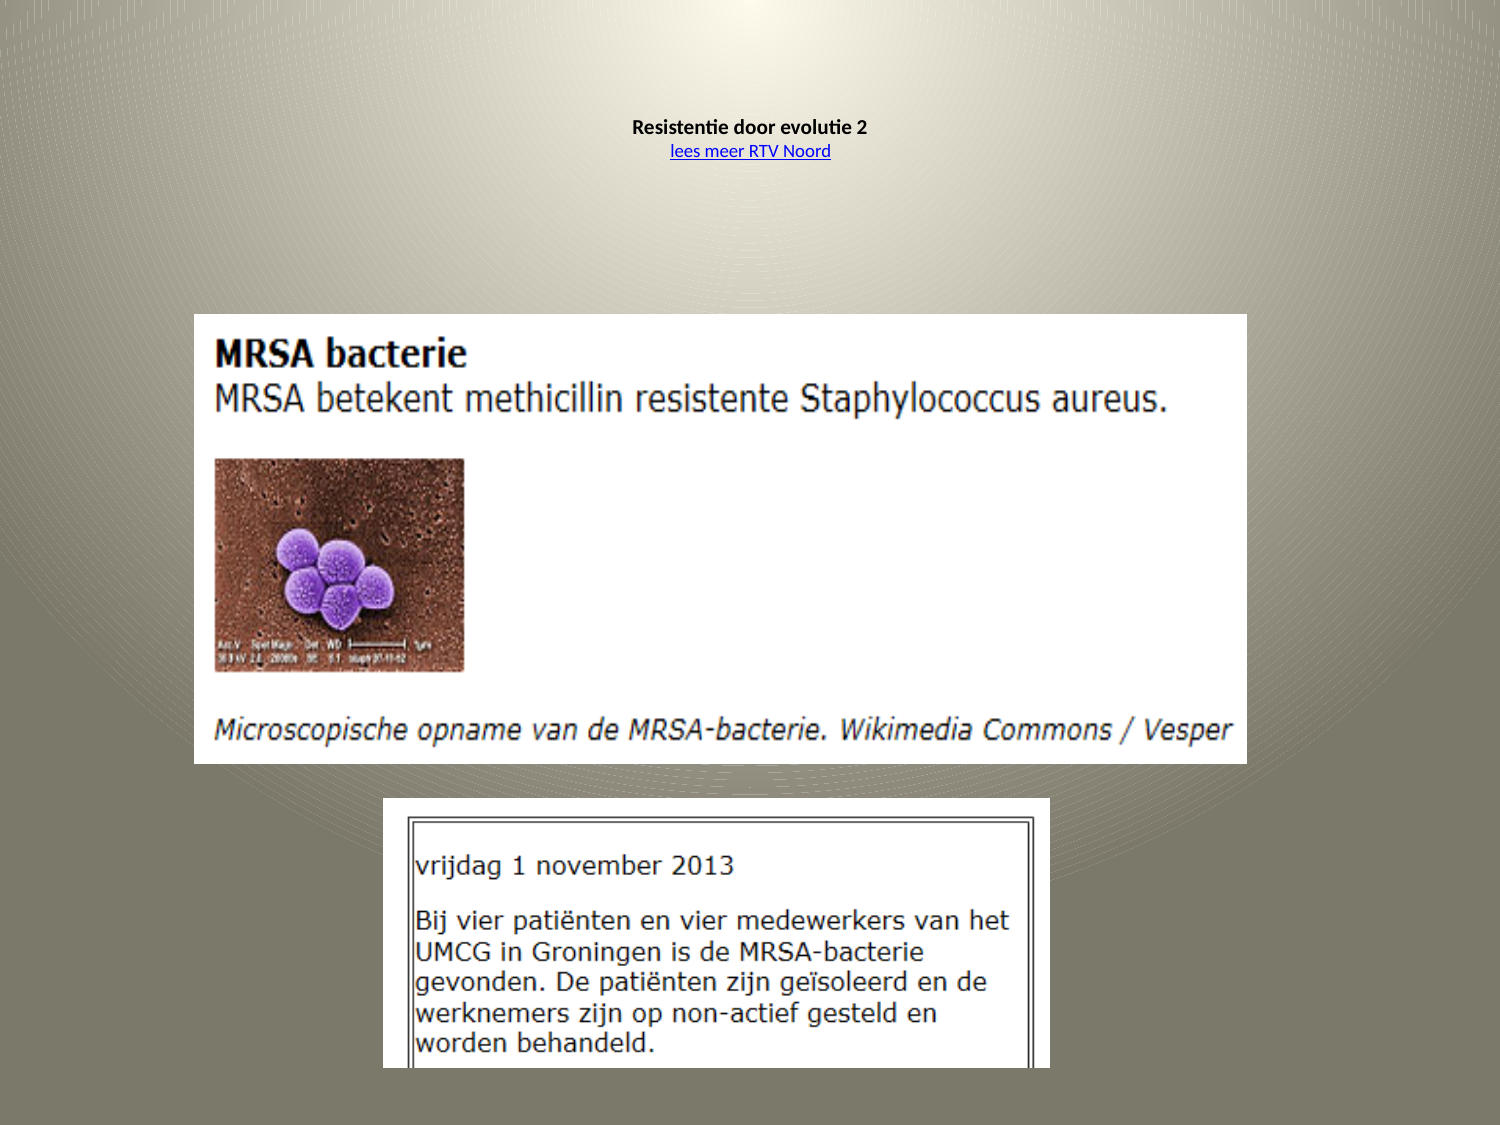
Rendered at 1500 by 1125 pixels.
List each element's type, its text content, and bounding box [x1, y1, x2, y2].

picture [383, 798, 1050, 1068]
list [194, 314, 1247, 764]
title Resistentie door evolutie 2 lees meer RTV Noord [75, 54, 1425, 220]
